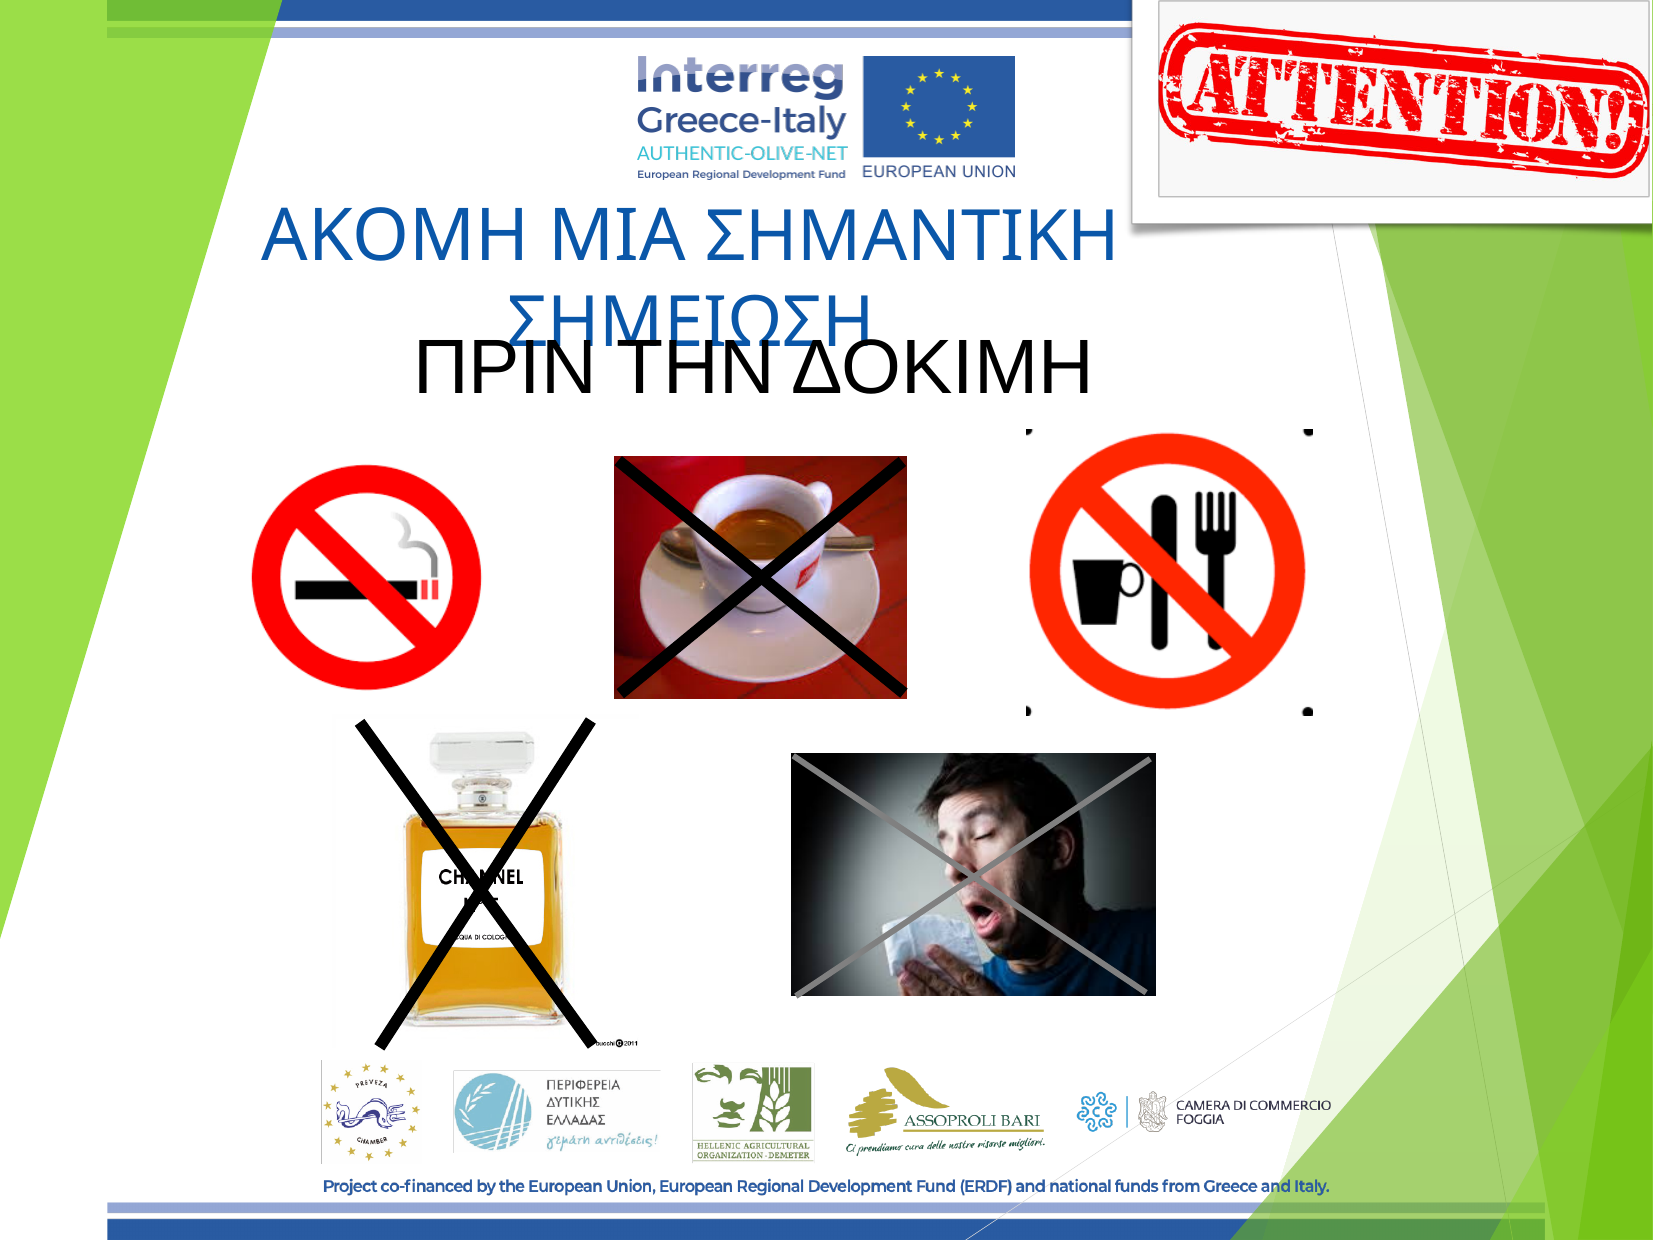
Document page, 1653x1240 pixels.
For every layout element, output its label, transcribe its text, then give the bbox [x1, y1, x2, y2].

picture [109, 714, 1336, 1240]
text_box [1123, 0, 1653, 241]
picture [637, 56, 1015, 180]
text_box ΠΡΙΝ ΤΗΝ ΔΟΚΙΜΗ [405, 317, 1102, 419]
picture [272, 0, 1123, 38]
picture [1026, 429, 1313, 716]
title ΑΚΟΜΗ ΜΙΑ ΣΗΜΑΝΤΙΚΗ ΣΗΜΕΙΩΣΗ [135, 222, 1247, 326]
picture [613, 456, 907, 700]
picture [233, 444, 500, 712]
picture [791, 753, 1156, 997]
